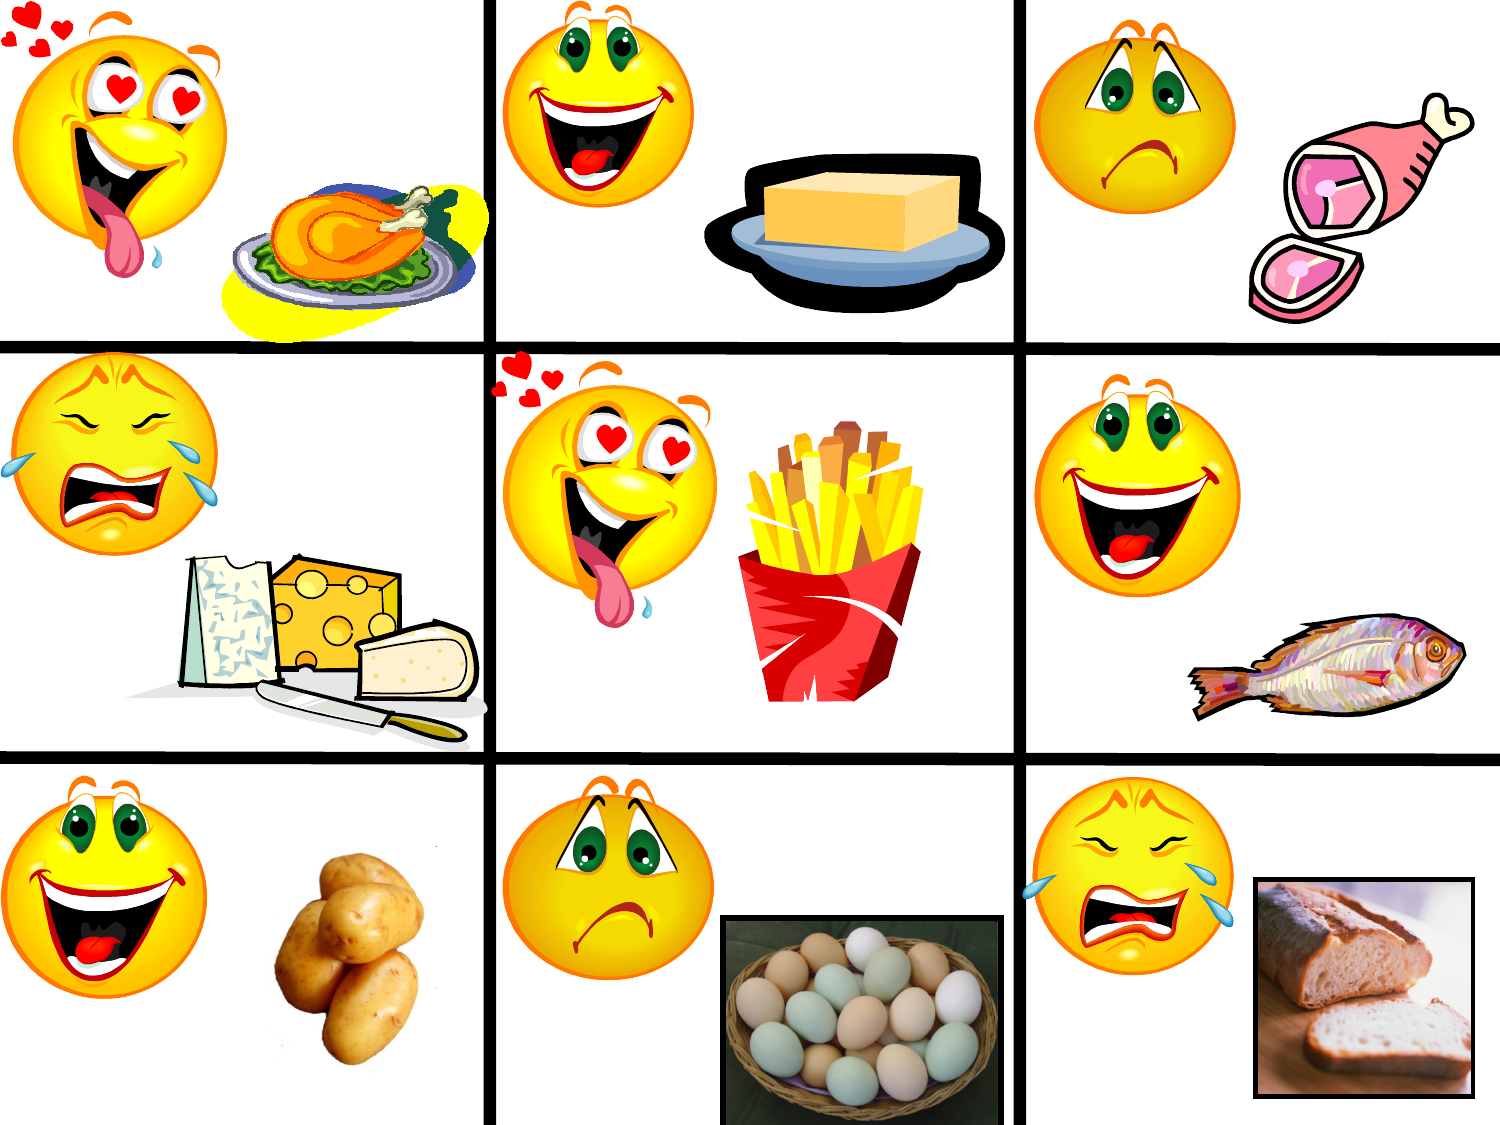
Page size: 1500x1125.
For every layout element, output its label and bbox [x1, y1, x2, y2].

picture [1246, 90, 1478, 327]
picture [1186, 609, 1471, 726]
picture [738, 421, 926, 705]
picture [0, 0, 491, 346]
picture [726, 921, 998, 1125]
picture [702, 148, 1010, 318]
picture [1021, 774, 1235, 976]
picture [501, 774, 715, 981]
picture [0, 774, 208, 1000]
picture [0, 349, 718, 754]
picture [1033, 373, 1242, 598]
picture [265, 846, 437, 1075]
picture [1257, 881, 1471, 1095]
picture [1033, 18, 1237, 215]
picture [501, 0, 695, 209]
